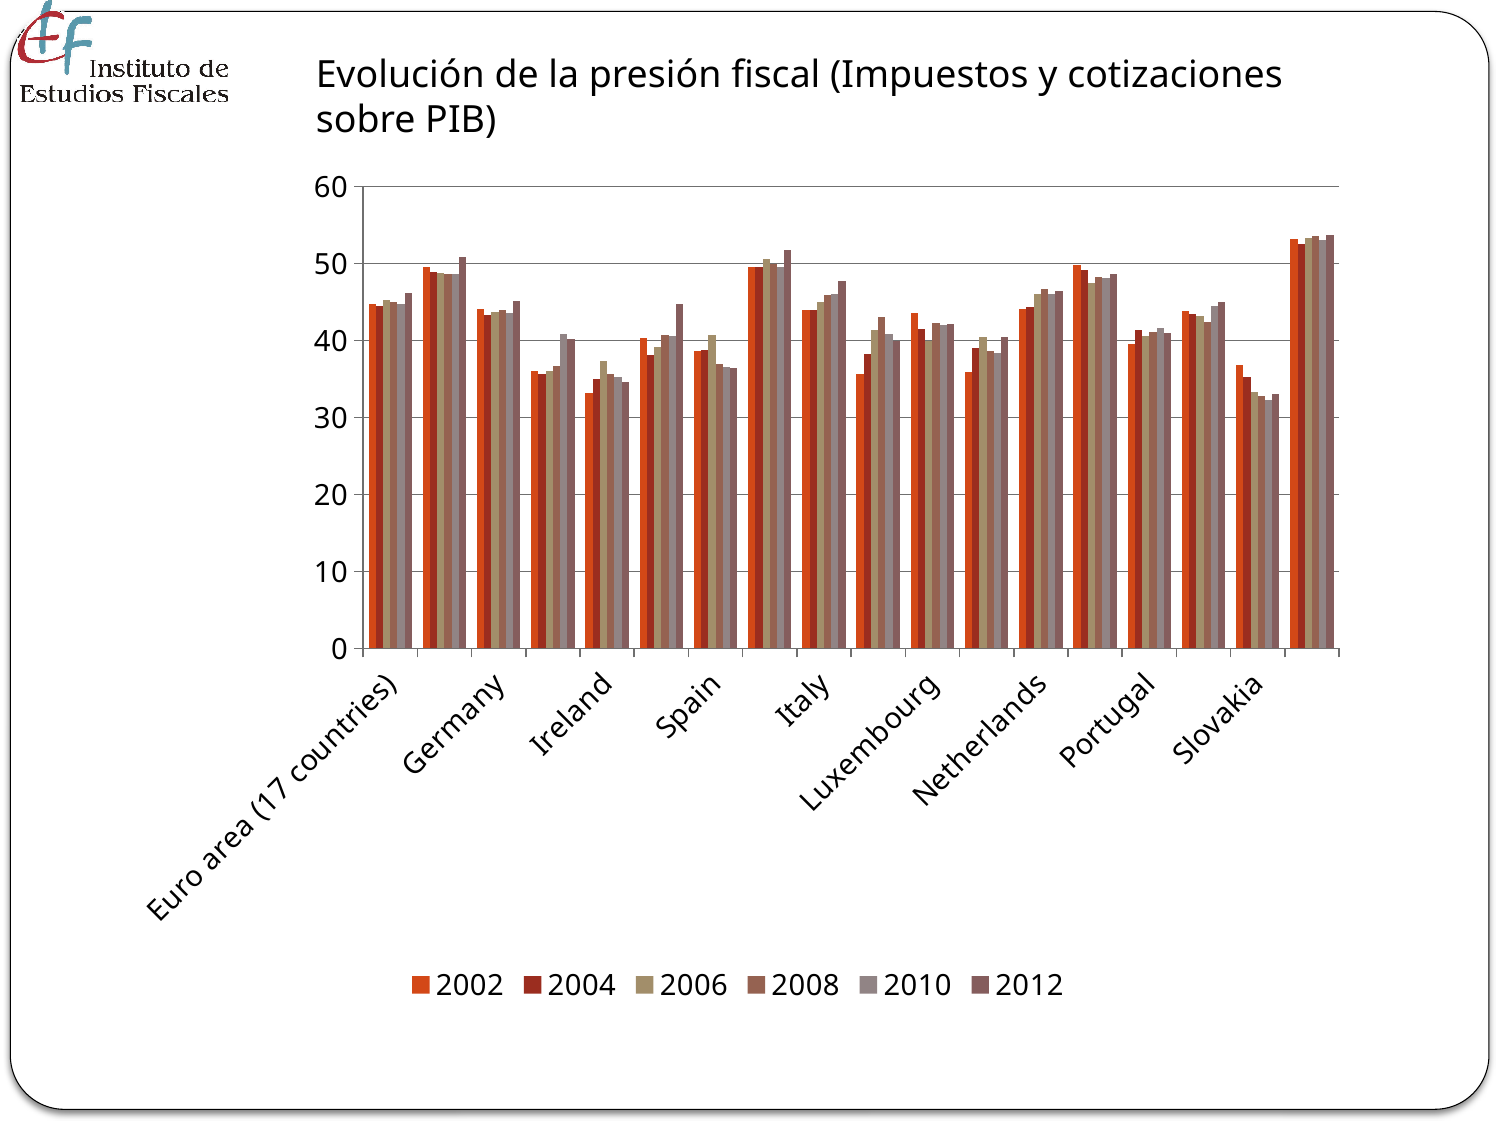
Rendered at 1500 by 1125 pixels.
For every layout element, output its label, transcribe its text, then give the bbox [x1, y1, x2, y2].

chart [111, 148, 1365, 1012]
picture [17, 0, 228, 102]
text_box Evolución de la presión fiscal (Impuestos y cotizaciones sobre PIB) [301, 42, 1353, 147]
